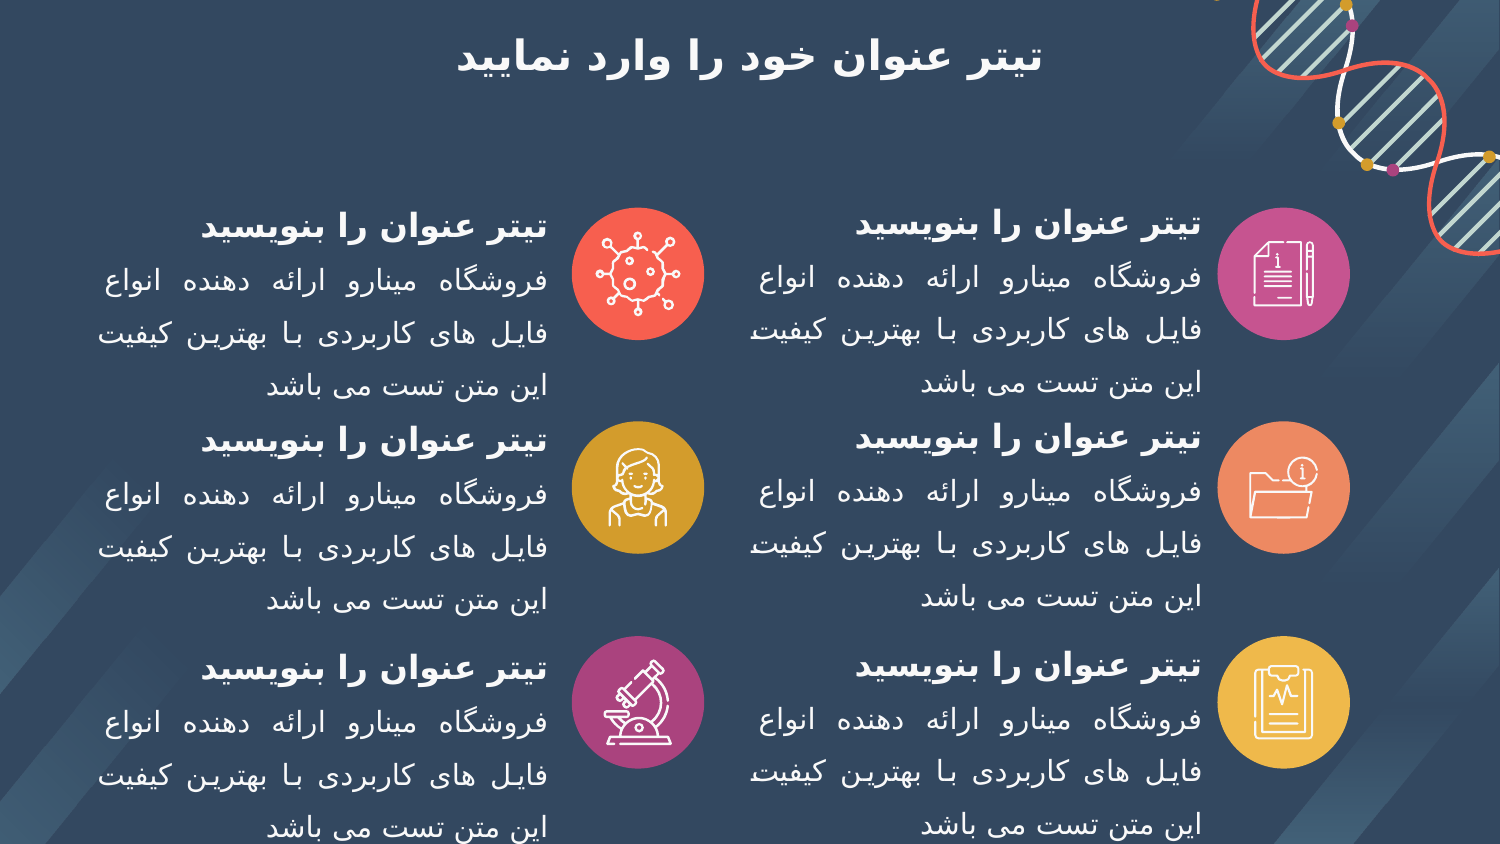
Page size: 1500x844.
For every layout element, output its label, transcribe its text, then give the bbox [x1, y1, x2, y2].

text_box [571, 207, 705, 341]
text_box [1218, 421, 1350, 554]
text_box تیتر عنوان را بنویسید فروشگاه مینارو ارائه دهنده انواع فایل های کاربردی با بهترین کیفیت این متن تست می باشد [77, 618, 564, 844]
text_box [603, 659, 673, 746]
text_box تیتر عنوان را بنویسید فروشگاه مینارو ارائه دهنده انواع فایل های کاربردی با بهترین کیفیت این متن تست می باشد [77, 390, 564, 618]
text_box [571, 421, 705, 554]
text_box [571, 636, 705, 769]
text_box تیتر عنوان خود را وارد نمایید [0, 21, 1500, 86]
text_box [1253, 240, 1315, 307]
text_box [1218, 636, 1350, 769]
text_box تیتر عنوان را بنویسید فروشگاه مینارو ارائه دهنده انواع فایل های کاربردی با بهترین کیفیت این متن تست می باشد [731, 173, 1218, 387]
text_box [1253, 664, 1314, 740]
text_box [608, 447, 668, 527]
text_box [1248, 456, 1319, 519]
text_box تیتر عنوان را بنویسید فروشگاه مینارو ارائه دهنده انواع فایل های کاربردی با بهترین کیفیت این متن تست می باشد [731, 387, 1218, 615]
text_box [595, 231, 681, 317]
text_box تیتر عنوان را بنویسید فروشگاه مینارو ارائه دهنده انواع فایل های کاربردی با بهترین کیفیت این متن تست می باشد [731, 615, 1218, 844]
text_box [1218, 207, 1350, 341]
text_box تیتر عنوان را بنویسید فروشگاه مینارو ارائه دهنده انواع فایل های کاربردی با بهترین کیفیت این متن تست می باشد [77, 176, 564, 390]
